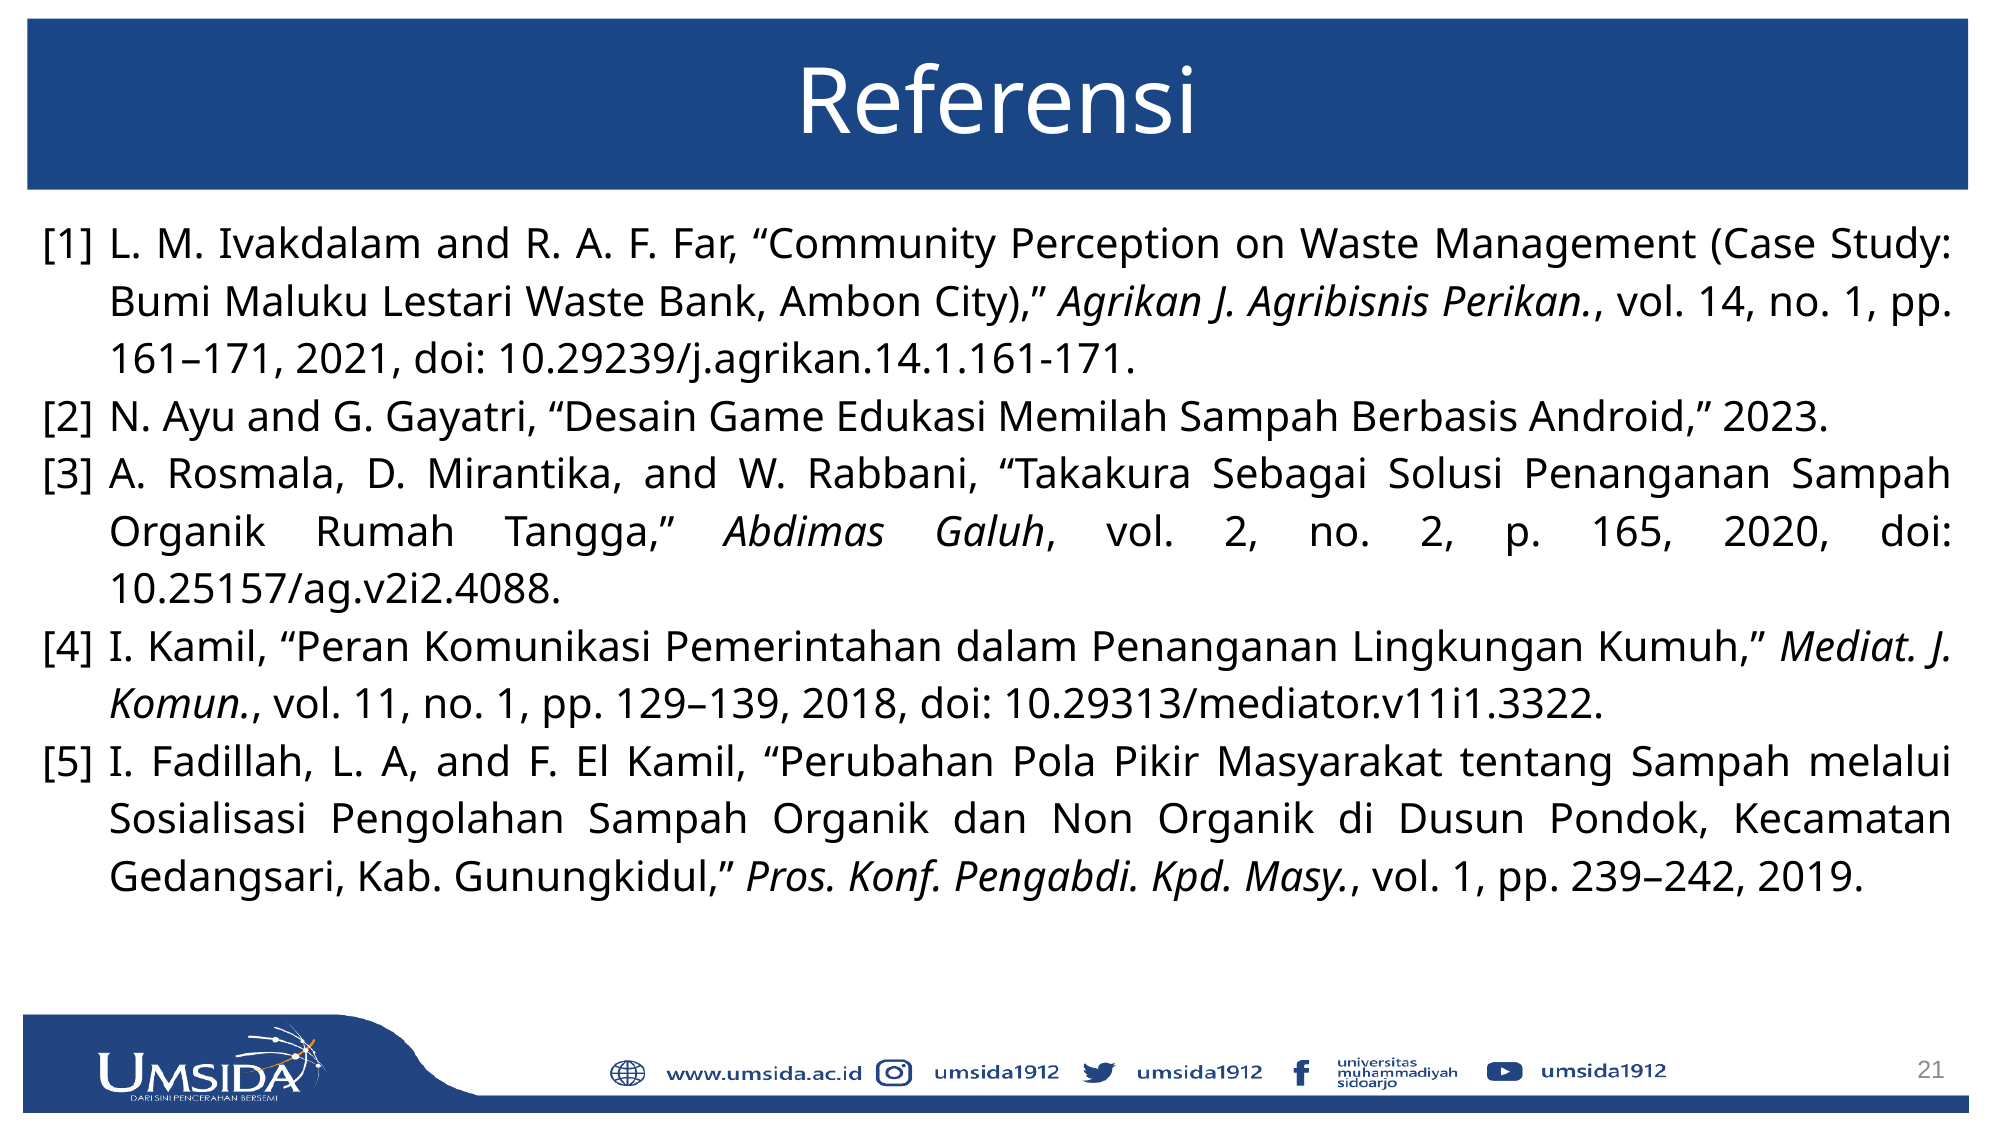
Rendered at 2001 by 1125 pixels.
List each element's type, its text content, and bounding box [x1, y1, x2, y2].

text_box [1] L. M. Ivakdalam and R. A. F. Far, “Community Perception on Waste Management (Case Study: Bumi Maluku Lestari Waste Bank, Ambon City),” Agrikan J. Agribisnis Perikan., vol. 14, no. 1, pp. 161–171, 2021, doi: 10.29239/j.agrikan.14.1.161-171. [2] N. Ayu and G. Gayatri, “Desain Game Edukasi Memilah Sampah Berbasis Android,” 2023. [3] A. Rosmala, D. Mirantika, and W. Rabbani, “Takakura Sebagai Solusi Penanganan Sampah Organik Rumah Tangga,” Abdimas Galuh, vol. 2, no. 2, p. 165, 2020, doi: 10.25157/ag.v2i2.4088. [4] I. Kamil, “Peran Komunikasi Pemerintahan dalam Penanganan Lingkungan Kumuh,” Mediat. J. Komun., vol. 11, no. 1, pp. 129–139, 2018, doi: 10.29313/mediator.v11i1.3322. [5] I. Fadillah, L. A, and F. El Kamil, “Perubahan Pola Pikir Masyarakat tentang Sampah melalui Sosialisasi Pengolahan Sampah Organik dan Non Organik di Dusun Pondok, Kecamatan Gedangsari, Kab. Gunungkidul,” Pros. Konf. Pengabdi. Kpd. Masy., vol. 1, pp. 239–242, 2019. [27, 202, 1969, 983]
picture [23, 18, 1969, 1113]
title Referensi [27, 18, 1969, 190]
